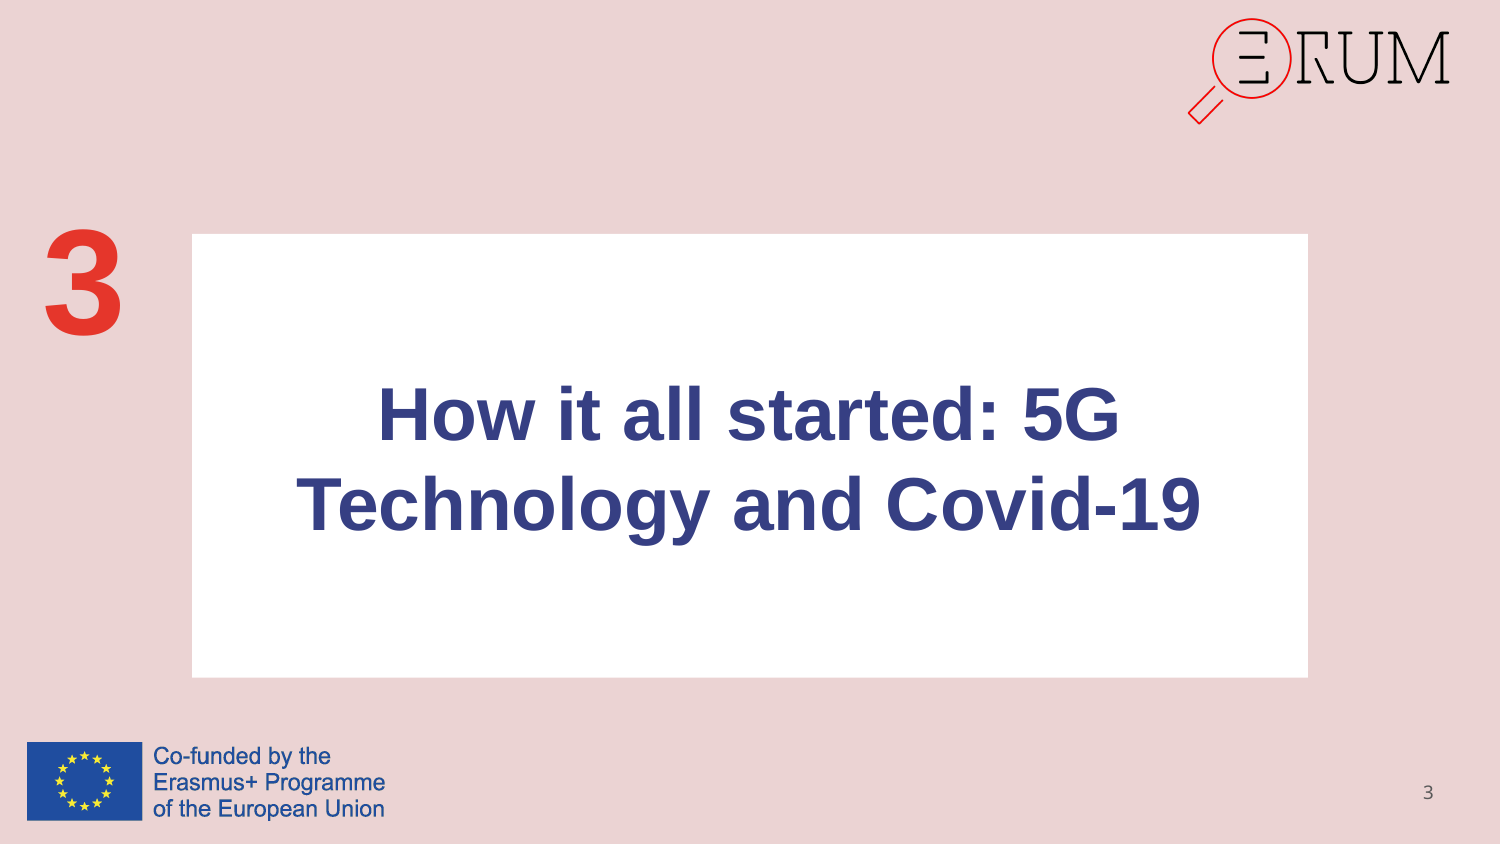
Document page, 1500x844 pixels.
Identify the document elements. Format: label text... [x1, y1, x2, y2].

picture [1136, 0, 1500, 137]
text_box 3 [27, 169, 246, 380]
text_box How it all started: 5G Technology and Covid-19 [192, 233, 1308, 678]
picture [27, 742, 385, 821]
slide_number 3 [1358, 761, 1449, 826]
